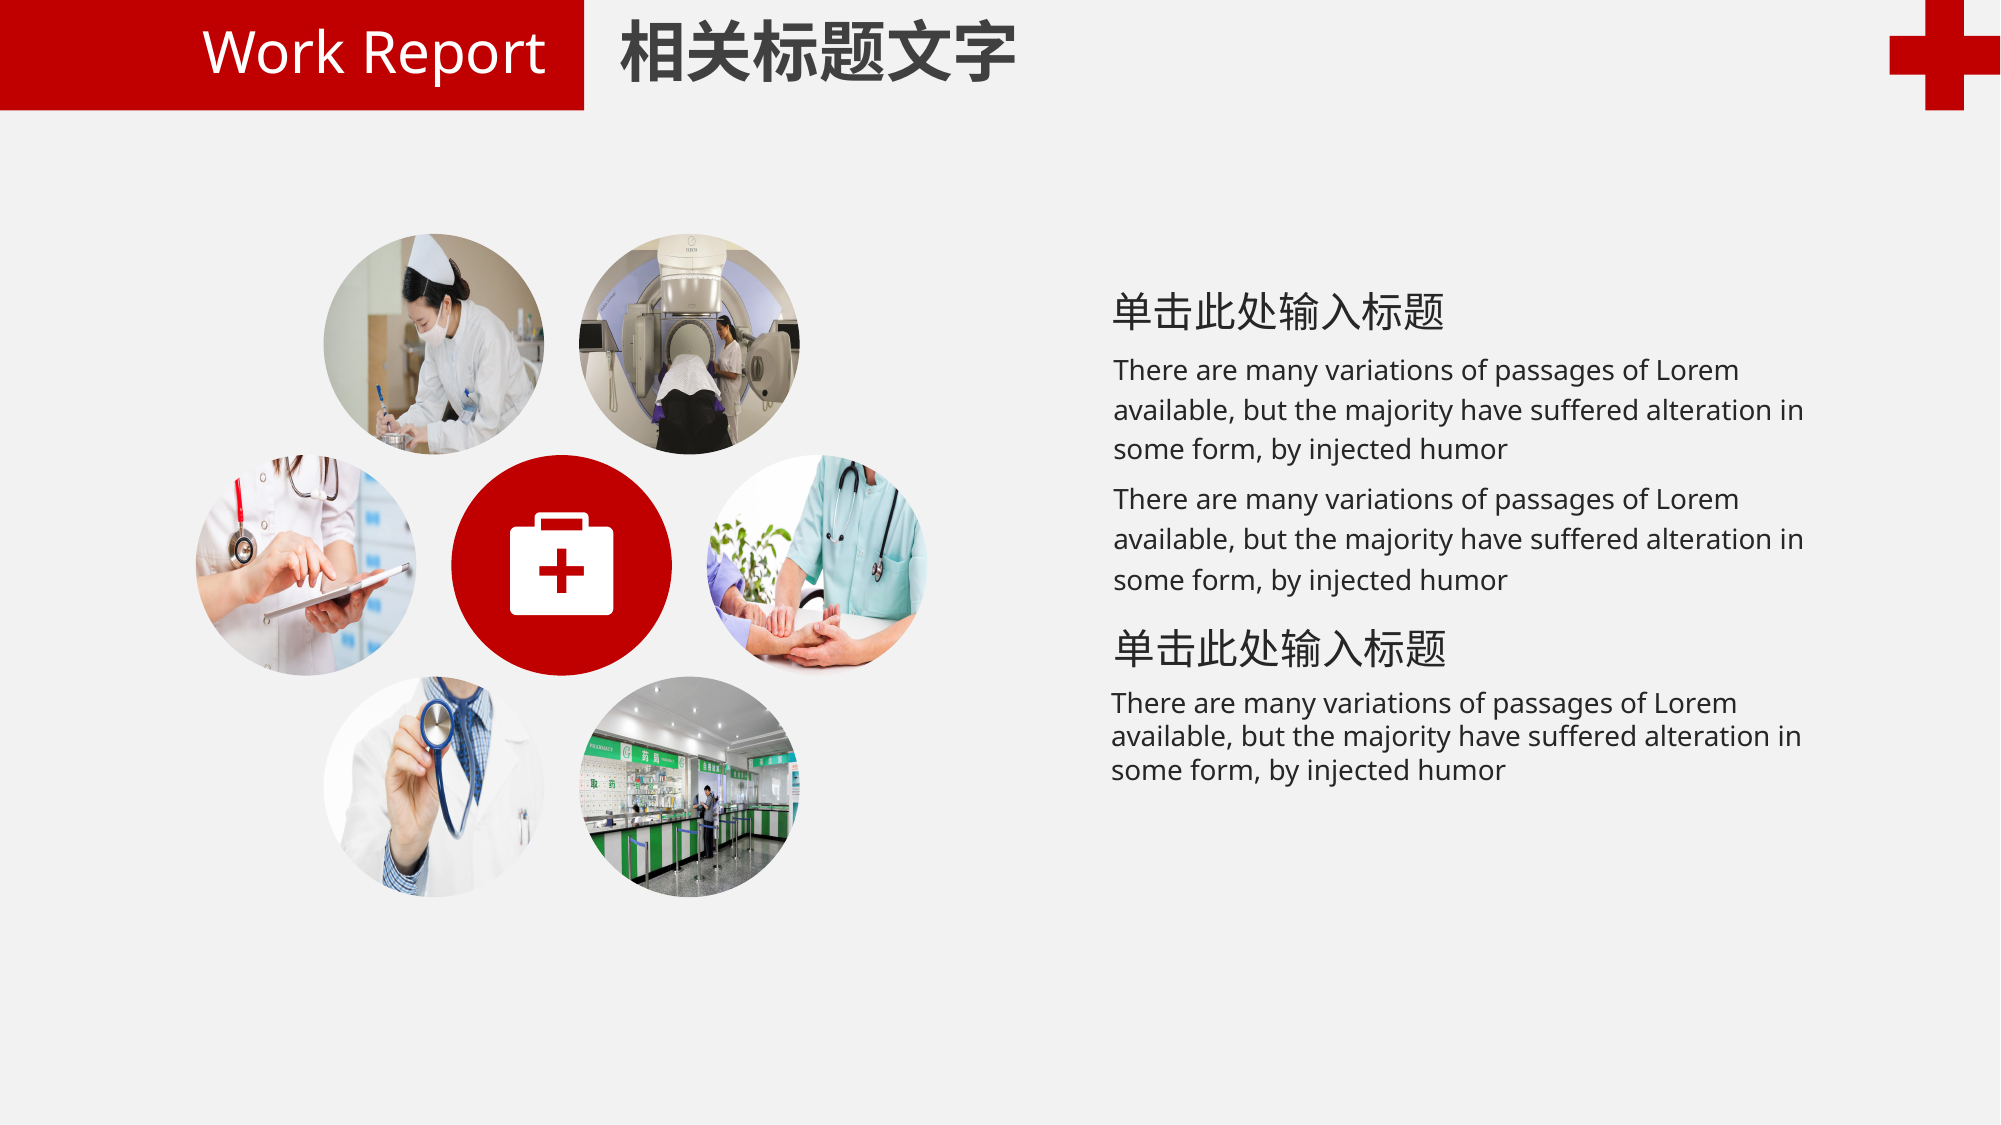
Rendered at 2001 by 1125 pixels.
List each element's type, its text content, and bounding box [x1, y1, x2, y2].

text_box [510, 512, 614, 616]
text_box There are many variations of passages of Lorem available, but the majority have suffered alteration in some form, by injected humor [1096, 678, 1876, 795]
text_box [194, 454, 418, 677]
text_box [322, 232, 546, 456]
text_box [450, 454, 673, 677]
text_box There are many variations of passages of Lorem available, but the majority have suffered alteration in some form, by injected humor [1098, 467, 1878, 585]
text_box [578, 675, 801, 899]
text_box 单击此处输入标题 [1096, 278, 1725, 344]
text_box There are many variations of passages of Lorem available, but the majority have suffered alteration in some form, by injected humor [1098, 338, 1826, 455]
text_box [705, 454, 929, 677]
text_box Work Report [187, 15, 561, 94]
text_box 相关标题文字 [604, 11, 1286, 98]
text_box [578, 232, 801, 456]
text_box [322, 675, 546, 899]
text_box 单击此处输入标题 [1098, 615, 1727, 680]
